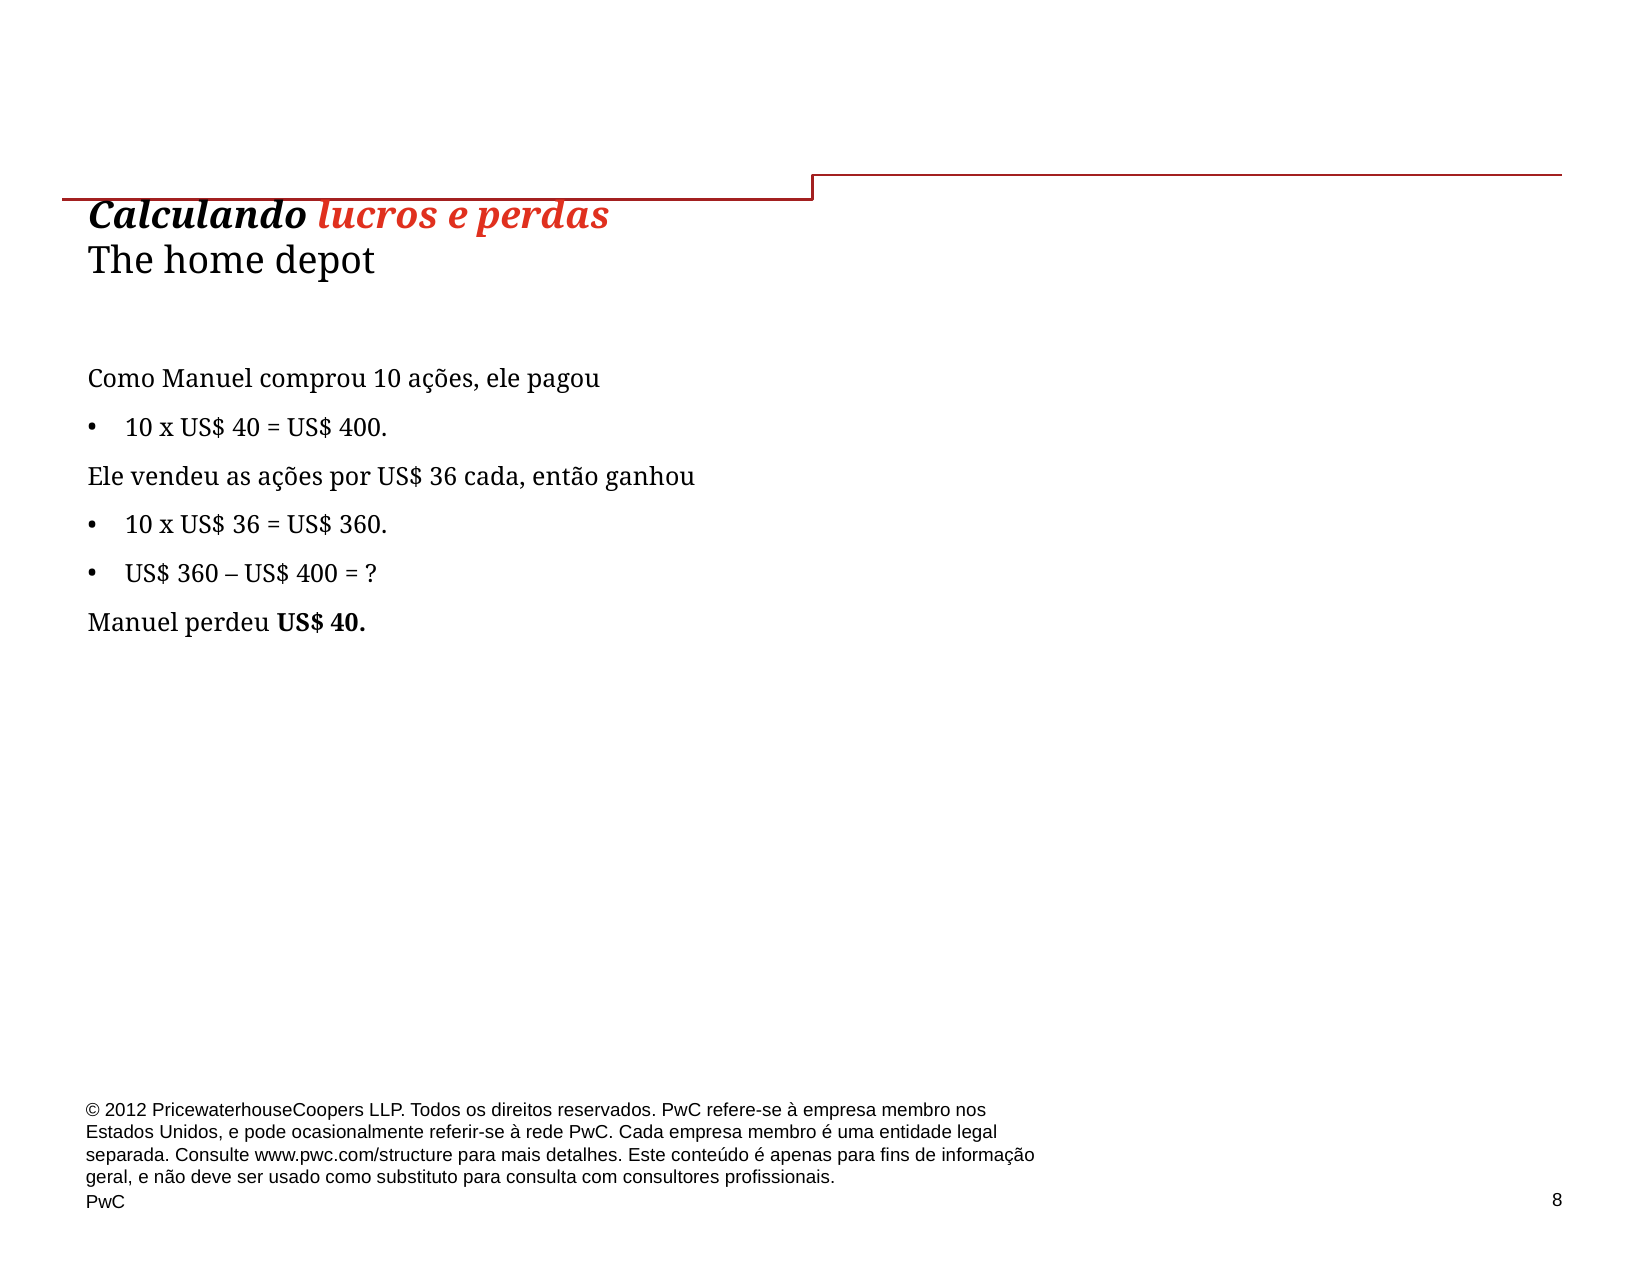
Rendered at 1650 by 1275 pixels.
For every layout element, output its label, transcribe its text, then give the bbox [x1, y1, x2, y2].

list Como Manuel comprou 10 ações, ele pagou 10 x US$ 40 = US$ 400. Ele vendeu as ações por US$ 36 cada, então ganhou 10 x US$ 36 = US$ 360. US$ 360 – US$ 400 = ? Manuel perdeu US$ 40. [87, 362, 1563, 639]
slide_number 8 [1287, 1187, 1563, 1213]
footer © 2012 PricewaterhouseCoopers LLP. Todos os direitos reservados. PwC refere-se à empresa membro nos Estados Unidos, e pode ocasionalmente referir-se à rede PwC. Cada empresa membro é uma entidade legal separada. Consulte www.pwc.com/structure para mais detalhes. Este conteúdo é apenas para fins de informação geral, e não deve ser usado como substituto para consulta com consultores profissionais. [85, 1162, 1035, 1188]
title Calculando lucros e perdas The home depot [87, 191, 1563, 283]
